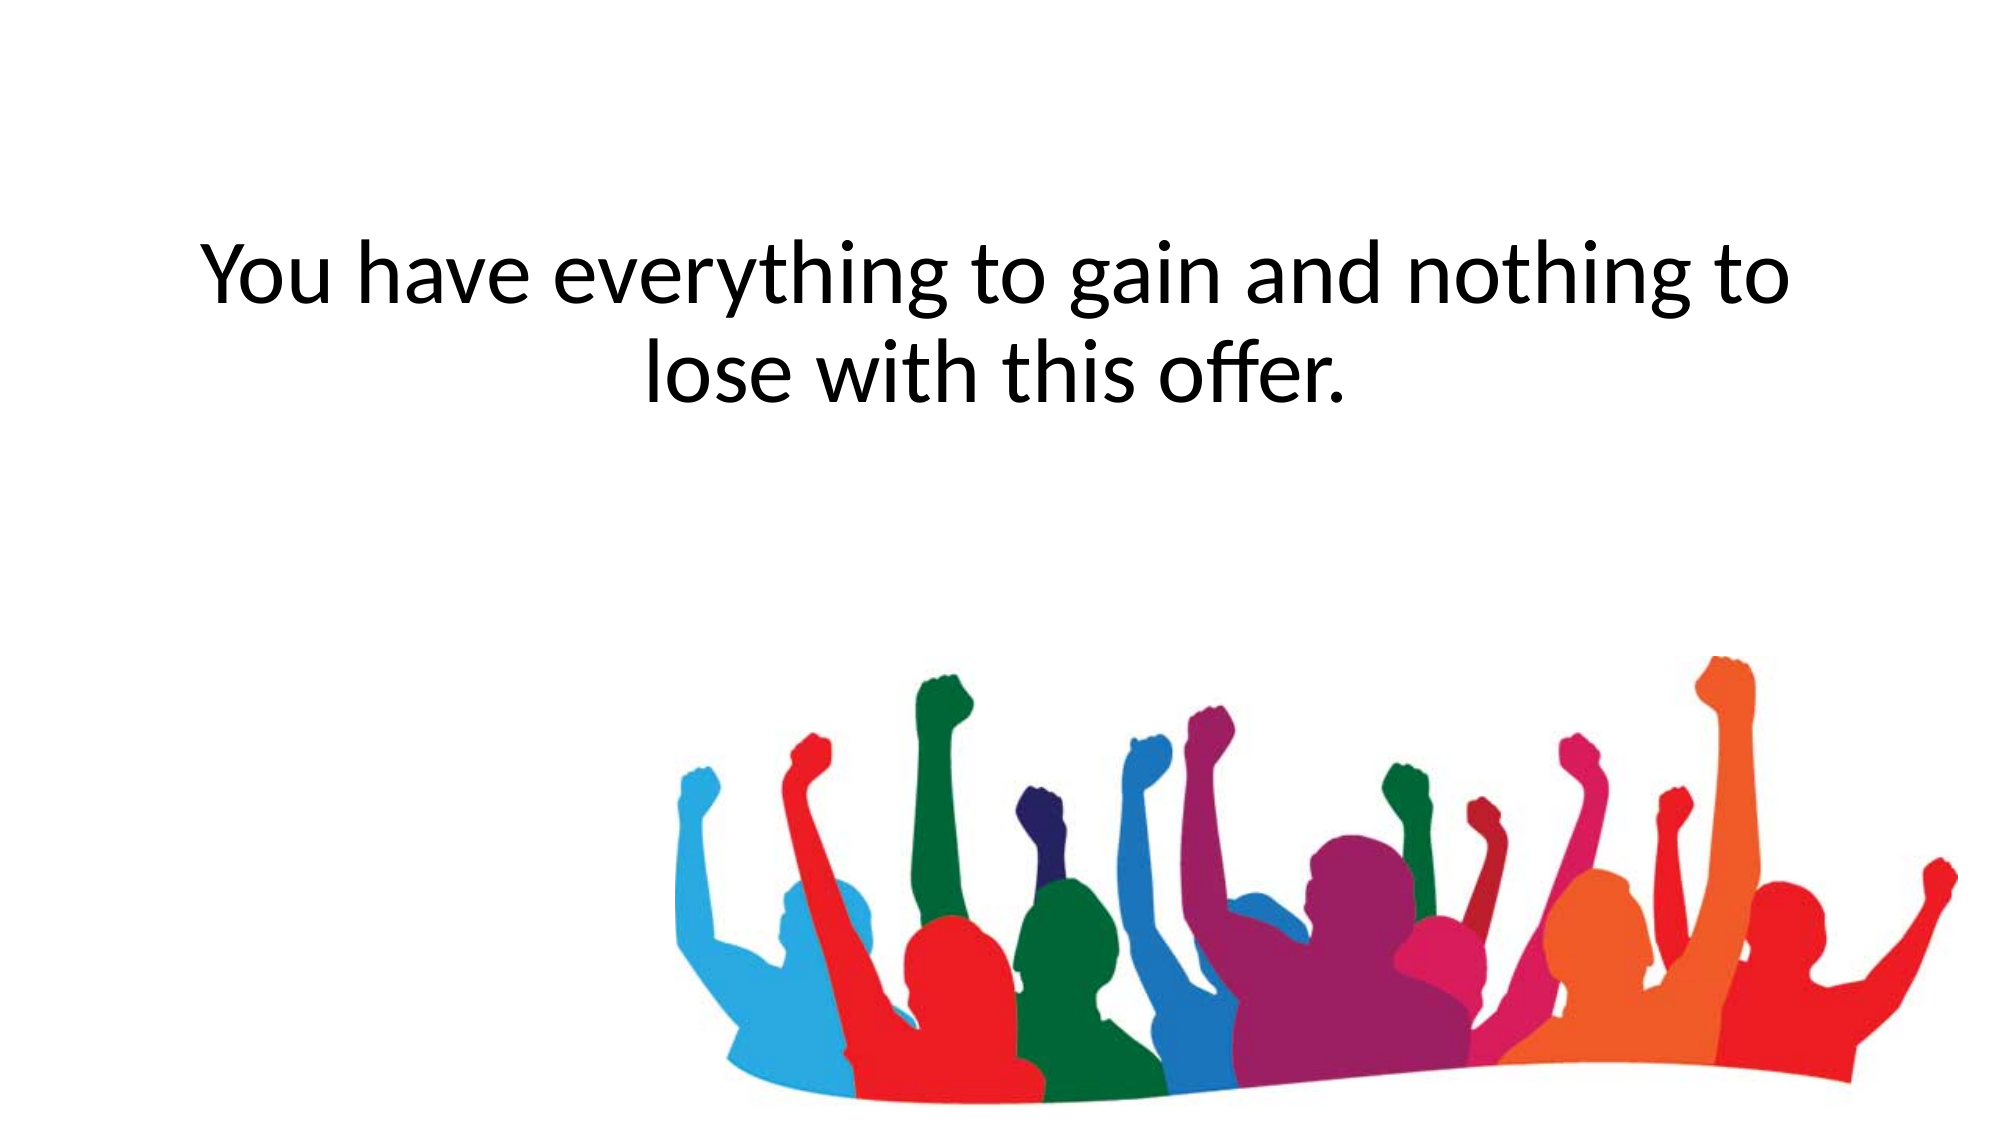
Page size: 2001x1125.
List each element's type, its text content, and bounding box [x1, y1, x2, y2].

list You have everything to gain and nothing to lose with this offer. [134, 216, 1860, 787]
picture [675, 656, 1958, 1125]
